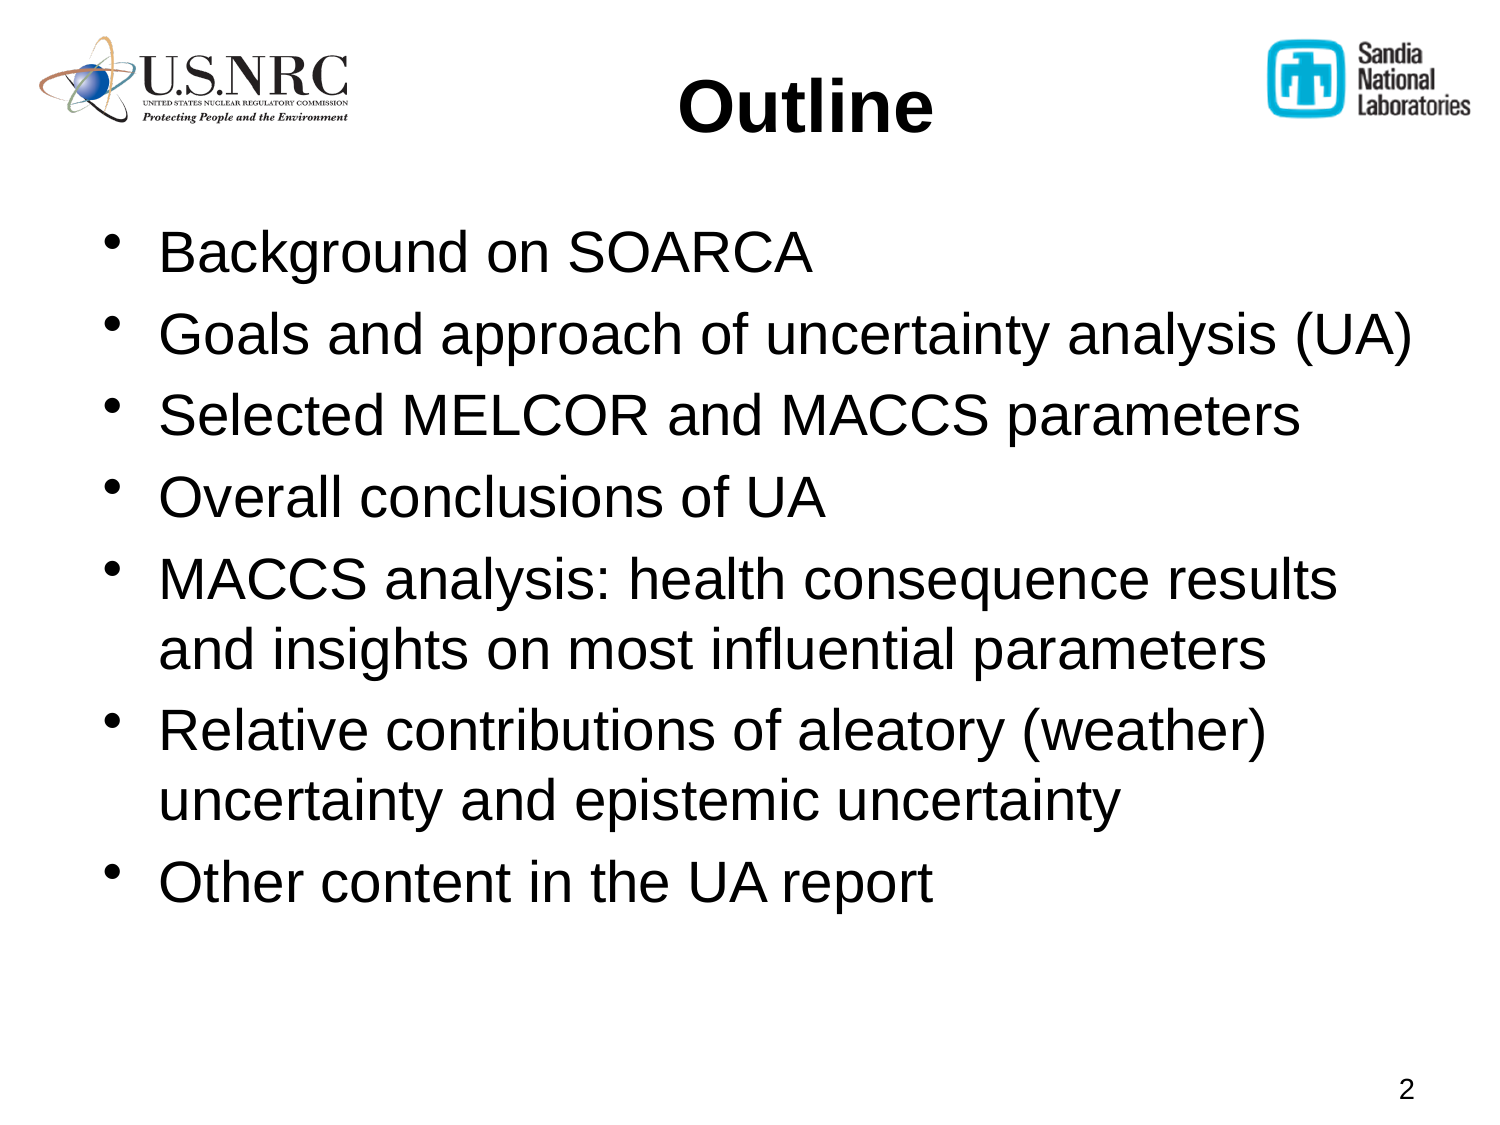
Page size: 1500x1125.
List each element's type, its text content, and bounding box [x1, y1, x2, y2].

slide_number 2 [1353, 1062, 1461, 1113]
title Outline [662, 49, 1013, 163]
picture [1262, 33, 1475, 126]
list Background on SOARCA Goals and approach of uncertainty analysis (UA) Selected MELCOR and MACCS parameters Overall conclusions of UA MACCS analysis: health consequence results and insights on most influential parameters Relative contributions of aleatory (weather) uncertainty and epistemic uncertainty Other content in the UA report [87, 174, 1438, 851]
picture [37, 33, 350, 126]
